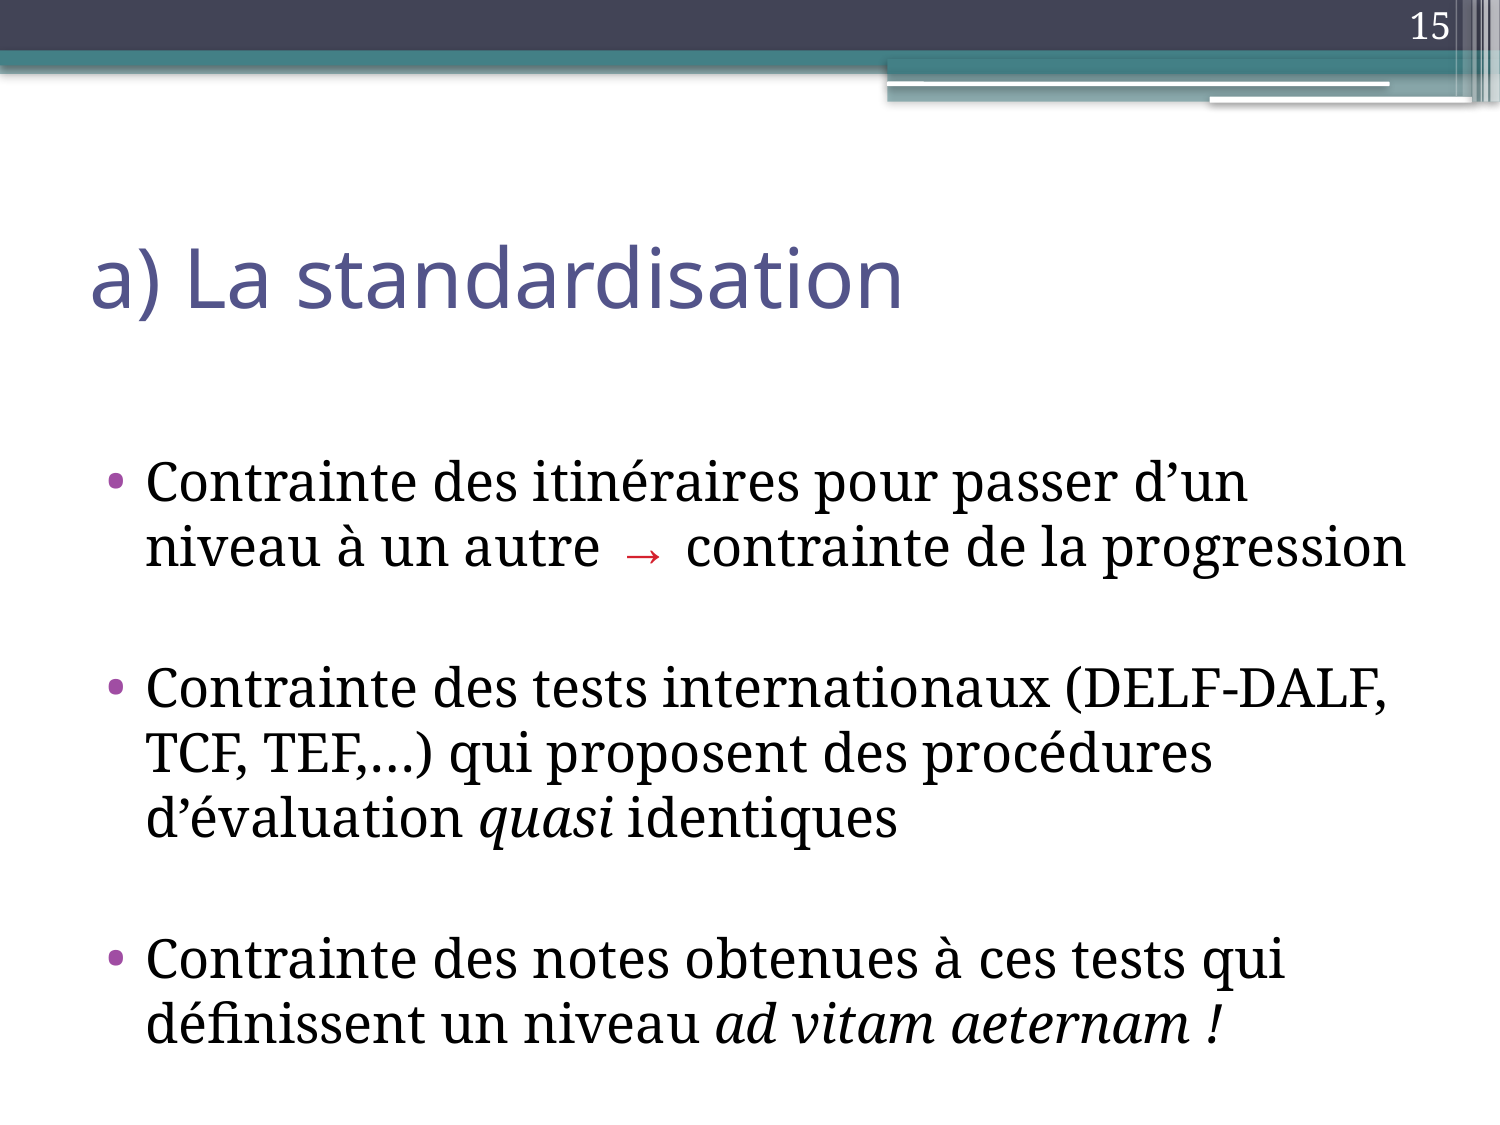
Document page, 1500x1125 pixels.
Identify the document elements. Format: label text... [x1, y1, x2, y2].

slide_number 15 [1341, 0, 1466, 61]
list Contrainte des itinéraires pour passer d’un niveau à un autre → contrainte de la progression Contrainte des tests internationaux (DELF-DALF, TCF, TEF,…) qui proposent des procédures d’évaluation quasi identiques Contrainte des notes obtenues à ces tests qui définissent un niveau ad vitam aeternam ! [75, 368, 1425, 1079]
title a) La standardisation [75, 187, 1425, 363]
